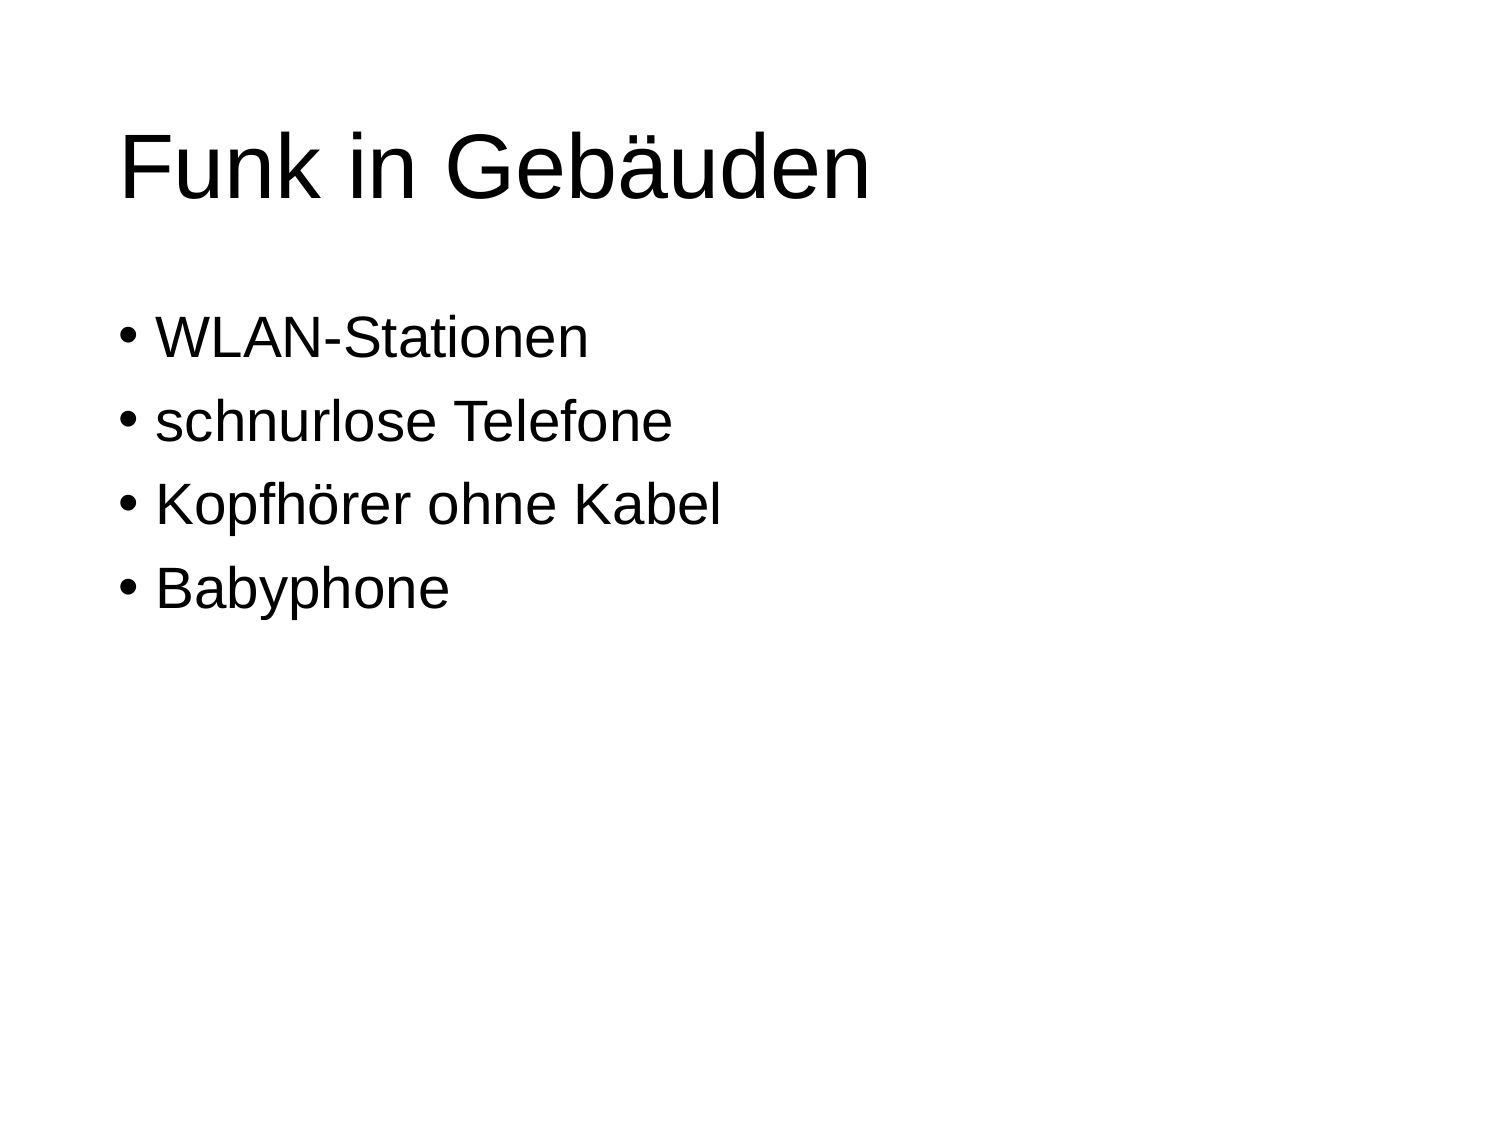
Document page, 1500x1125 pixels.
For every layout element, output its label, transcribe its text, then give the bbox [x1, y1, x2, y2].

list WLAN-Stationen schnurlose Telefone Kopfhörer ohne Kabel Babyphone [103, 299, 1397, 1014]
title Funk in Gebäuden [103, 59, 1397, 278]
